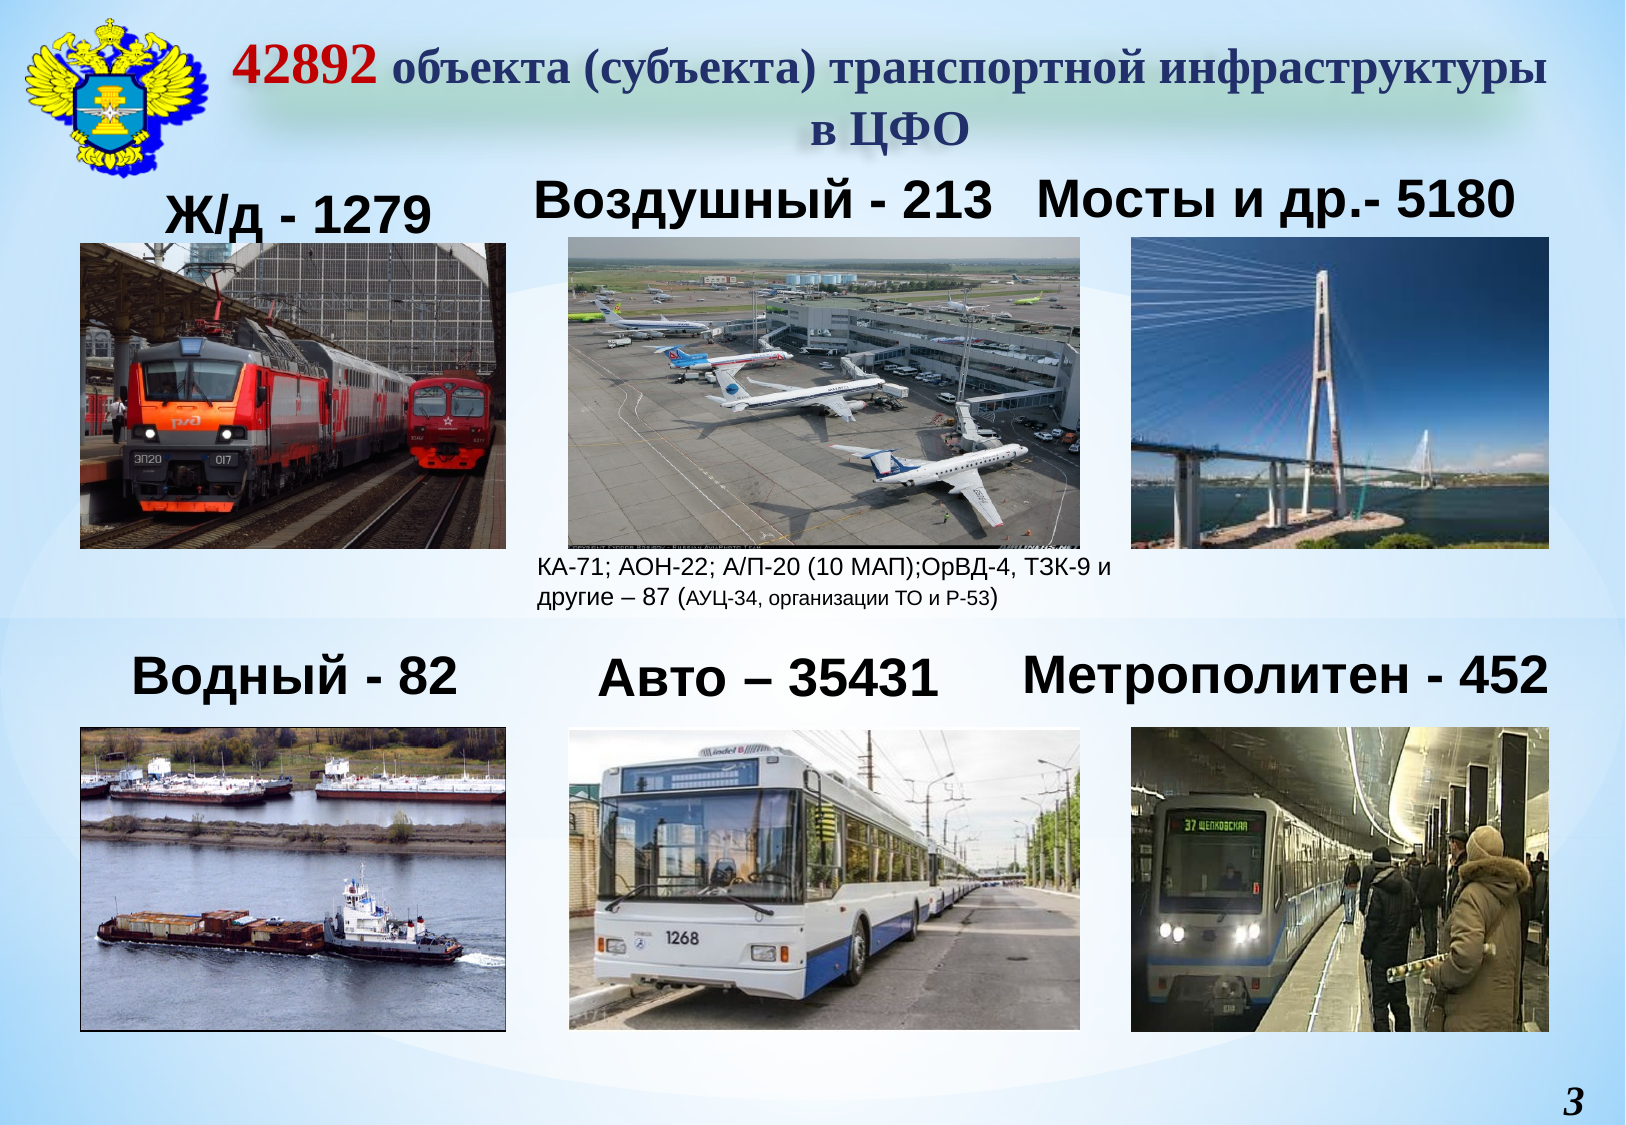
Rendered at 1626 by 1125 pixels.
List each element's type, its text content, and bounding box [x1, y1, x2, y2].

picture [567, 237, 1080, 549]
picture [567, 727, 1080, 1033]
text_box Метрополитен - 452 [1007, 632, 1575, 713]
text_box Авто – 35431 [582, 635, 1080, 727]
picture [79, 727, 506, 1033]
picture [79, 243, 506, 549]
text_box Водный - 82 [117, 632, 528, 713]
picture [25, 17, 209, 179]
text_box Ж/д - 1279 [151, 171, 494, 241]
text_box Воздушный - 213 [519, 156, 981, 237]
text_box 3 [1521, 1072, 1625, 1125]
picture [1131, 727, 1549, 1033]
text_box КА-71; АОН-22; А/П-20 (10 МАП);ОрВД-4, ТЗК-9 и другие – 87 (АУЦ-34, организации ТО и Р-53) [522, 542, 1161, 618]
text_box Мосты и др.- 5180 [981, 155, 1573, 236]
picture [1131, 237, 1549, 549]
